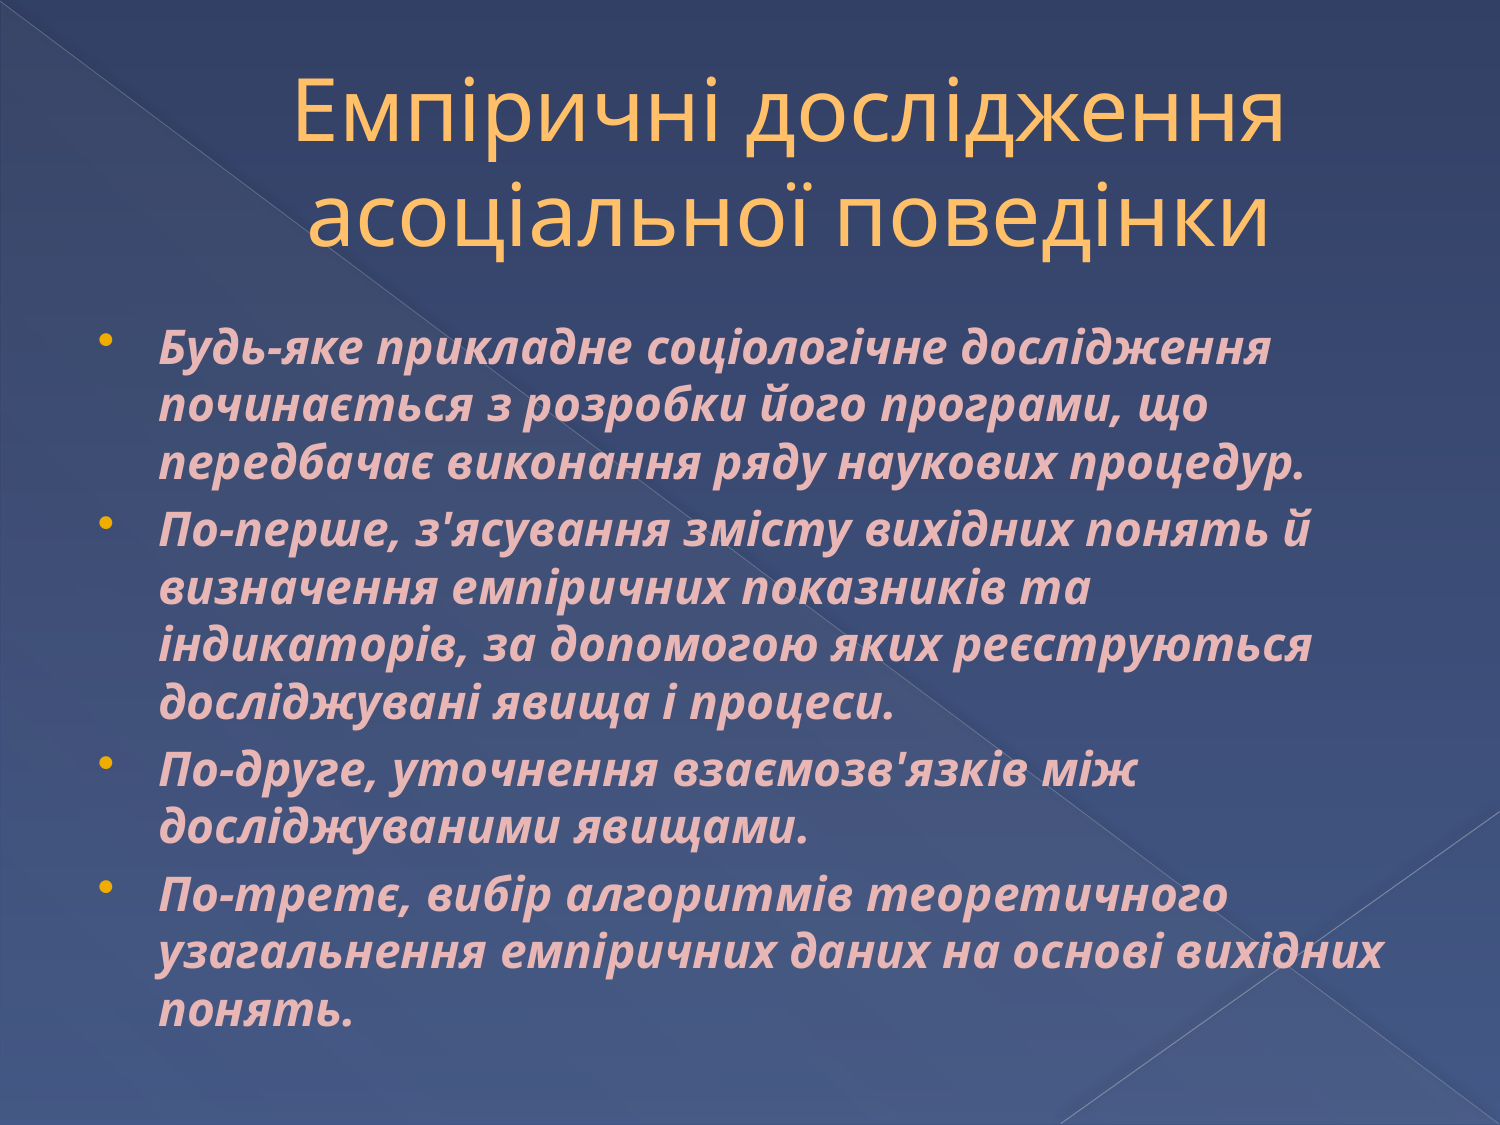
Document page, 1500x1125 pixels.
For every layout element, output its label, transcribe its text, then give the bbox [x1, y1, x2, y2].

title Емпіричні дослідження асоціальної поведінки [75, 43, 1425, 274]
list Будь-яке прикладне соціологічне дослідження починається з розробки його програми, що передбачає виконання ряду наукових процедур. По-перше, з'ясування змісту вихідних понять й визначення емпіричних показників та індикаторів, за допомогою яких реєструються досліджувані явища і процеси. По-друге, уточнення взаємозв'язків між досліджуваними явищами. По-третє, вибір алгоритмів теоретичного узагальнення емпіричних даних на основі вихідних понять. [75, 308, 1425, 1059]
